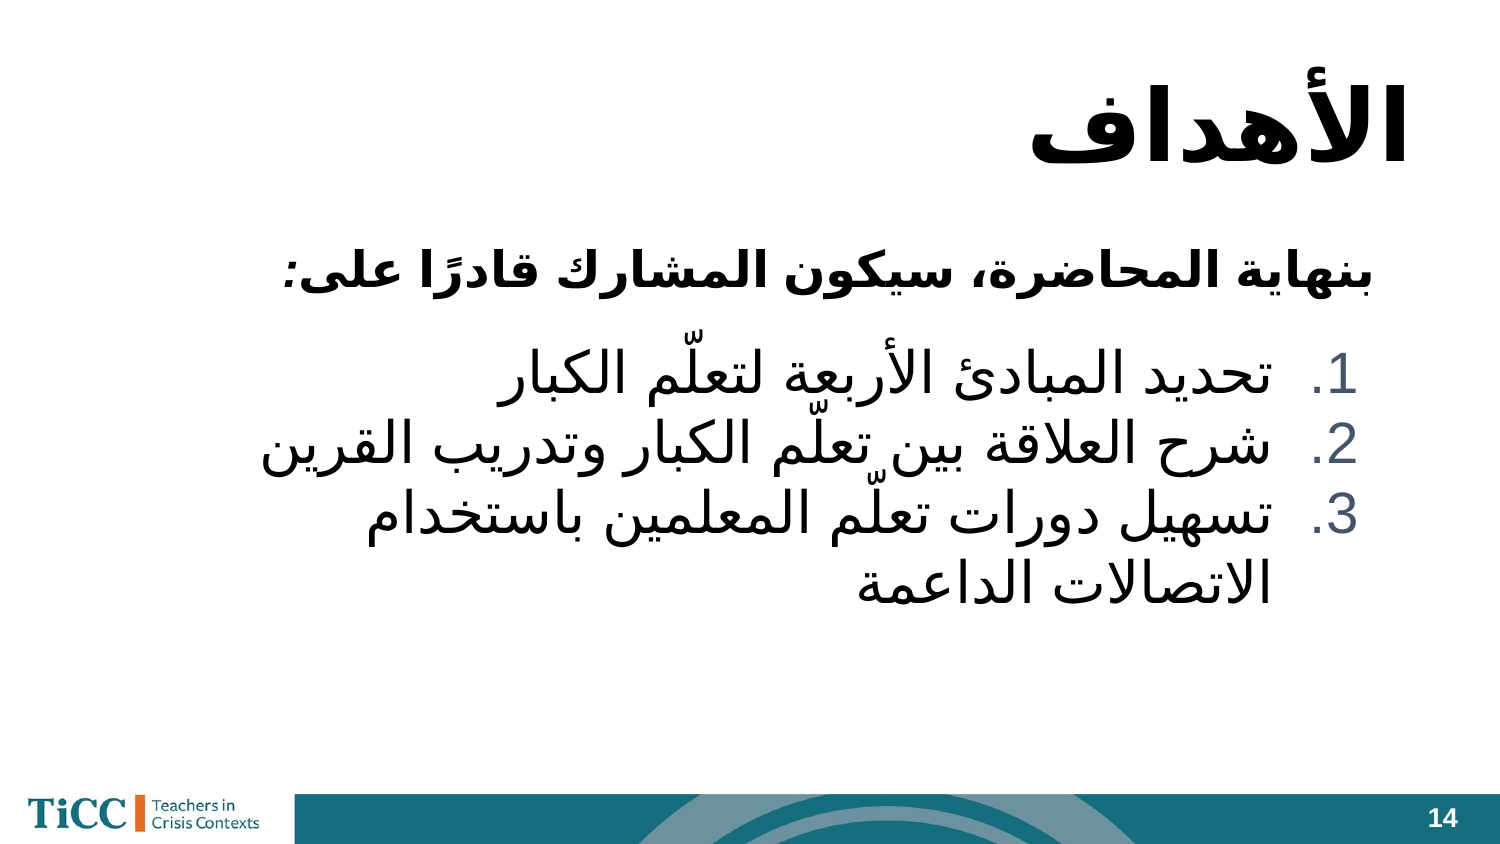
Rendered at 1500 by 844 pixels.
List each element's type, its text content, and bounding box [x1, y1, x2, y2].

list تحديد المبادئ الأربعة لتعلّم الكبار شرح العلاقة بين تعلّم الكبار وتدريب القرين تسهيل دورات تعلّم المعلمين باستخدام الاتصالات الداعمة [132, 320, 1374, 812]
text_box بنهاية المحاضرة، سيكون المشارك قادرًا على: [61, 229, 1404, 306]
slide_number ‹#› [1383, 784, 1473, 844]
title الأهداف [78, 8, 1428, 196]
picture [0, 0, 1500, 844]
